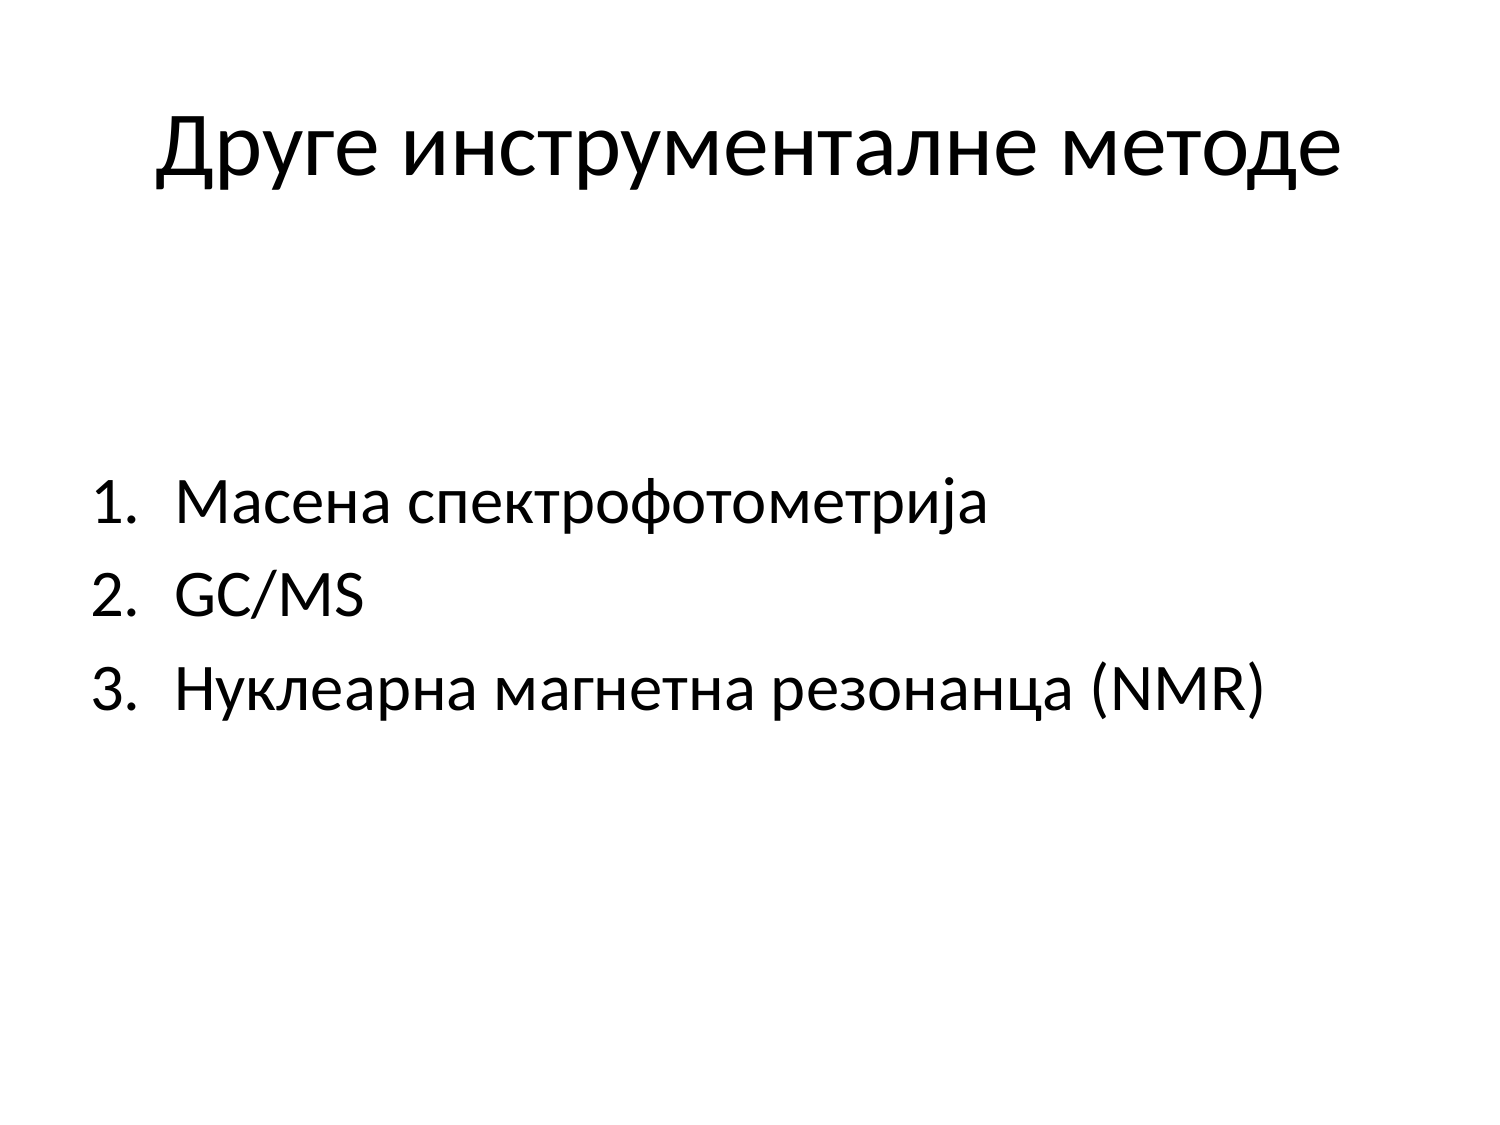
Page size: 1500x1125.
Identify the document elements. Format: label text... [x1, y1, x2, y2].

title Друге инструменталне методе [75, 45, 1425, 233]
list Масена спектрофотометрија GC/MS Нуклеарна магнетна резонанца (NMR) [75, 262, 1425, 1005]
